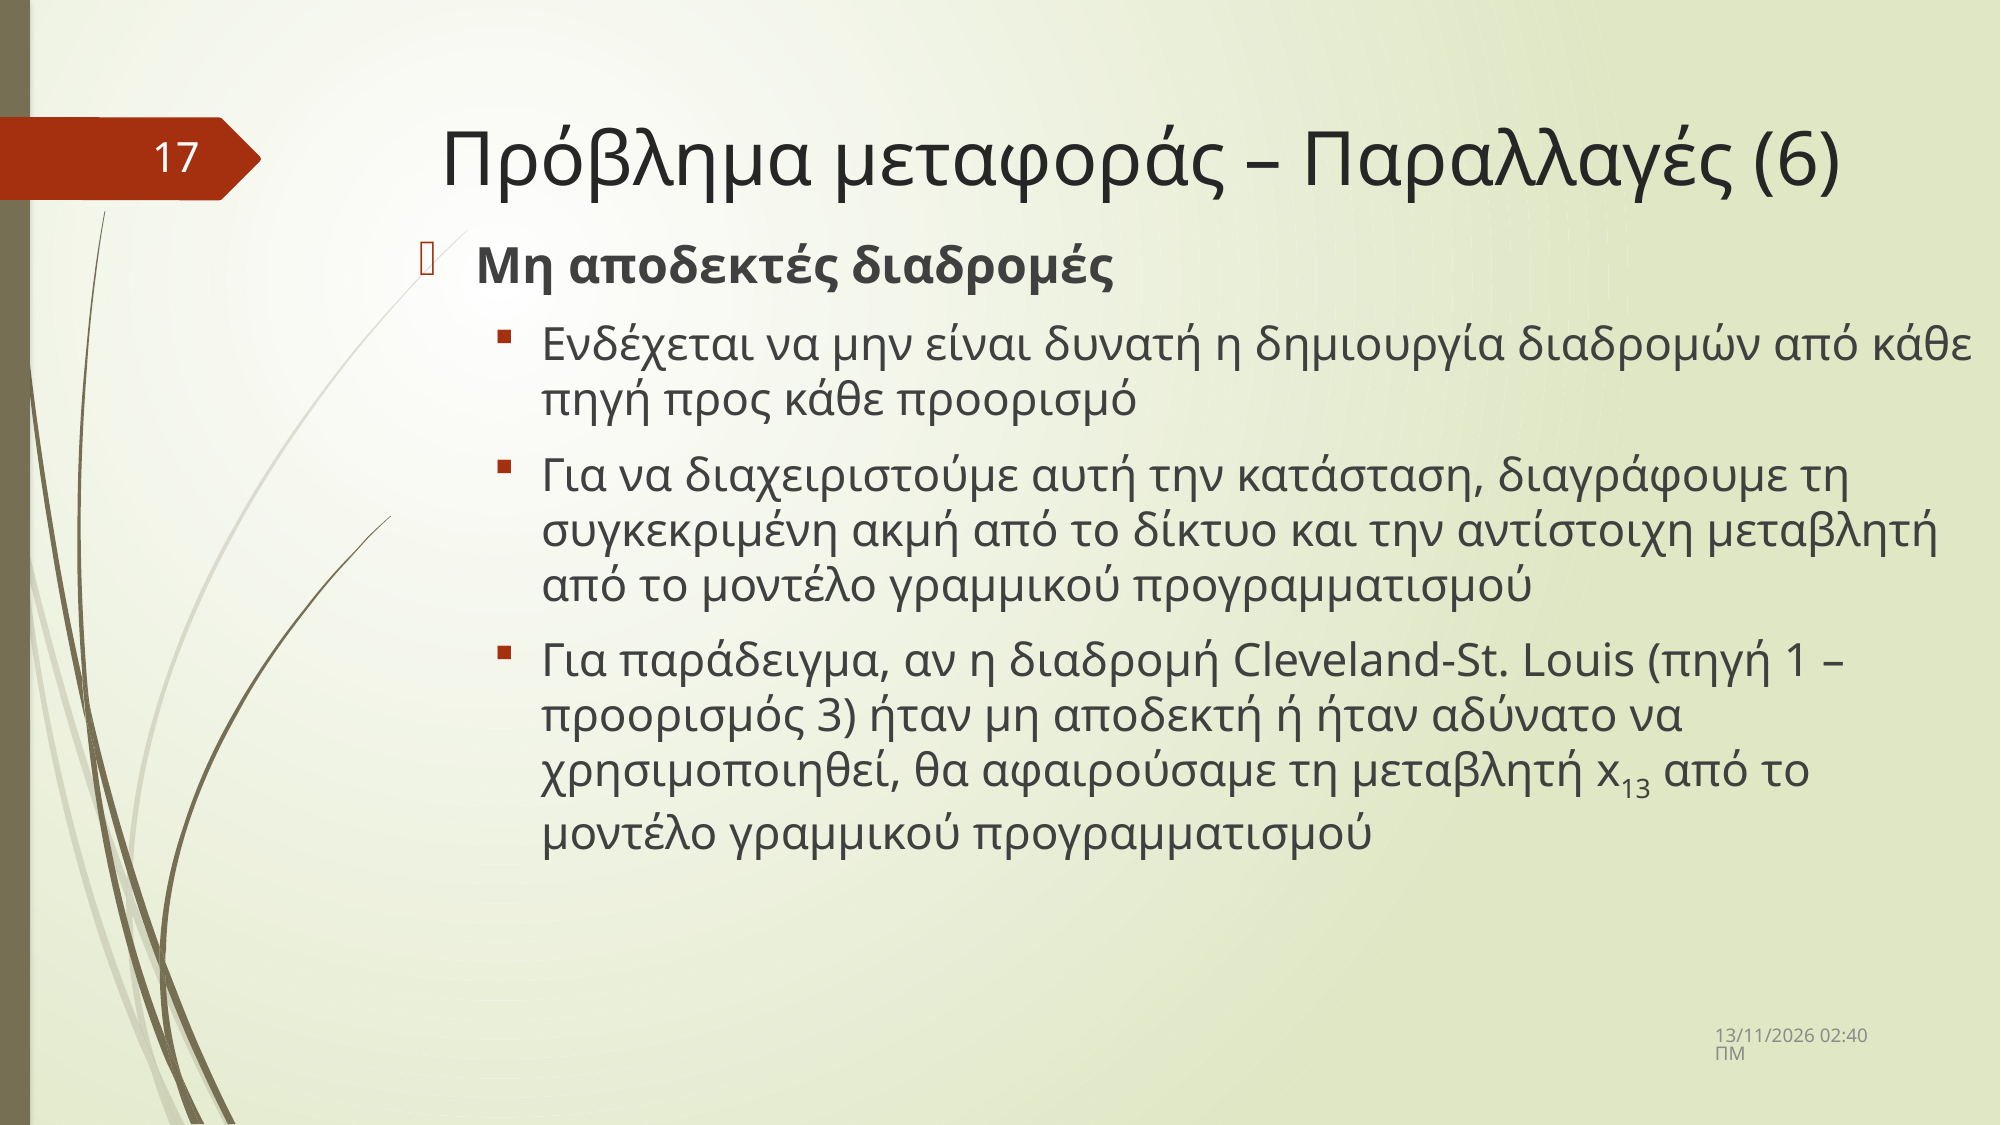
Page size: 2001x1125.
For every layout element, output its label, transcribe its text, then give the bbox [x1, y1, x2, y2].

slide_number 17 [87, 129, 216, 190]
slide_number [1699, 1005, 1888, 1067]
list Μη αποδεκτές διαδρομές Ενδέχεται να μην είναι δυνατή η δημιουργία διαδρομών από κάθε πηγή προς κάθε προορισμό Για να διαχειριστούμε αυτή την κατάσταση, διαγράφουμε τη συγκεκριμένη ακμή από το δίκτυο και την αντίστοιχη μεταβλητή από το μοντέλο γραμμικού προγραμματισμού Για παράδειγμα, αν η διαδρομή Cleveland-St. Louis (πηγή 1 – προορισμός 3) ήταν μη αποδεκτή ή ήταν αδύνατο να χρησιμοποιηθεί, θα αφαιρούσαμε τη μεταβλητή x13 από το μοντέλο γραμμικού προγραμματισμού [404, 226, 2000, 1125]
title Πρόβλημα μεταφοράς – Παραλλαγές (6) [425, 102, 1917, 226]
